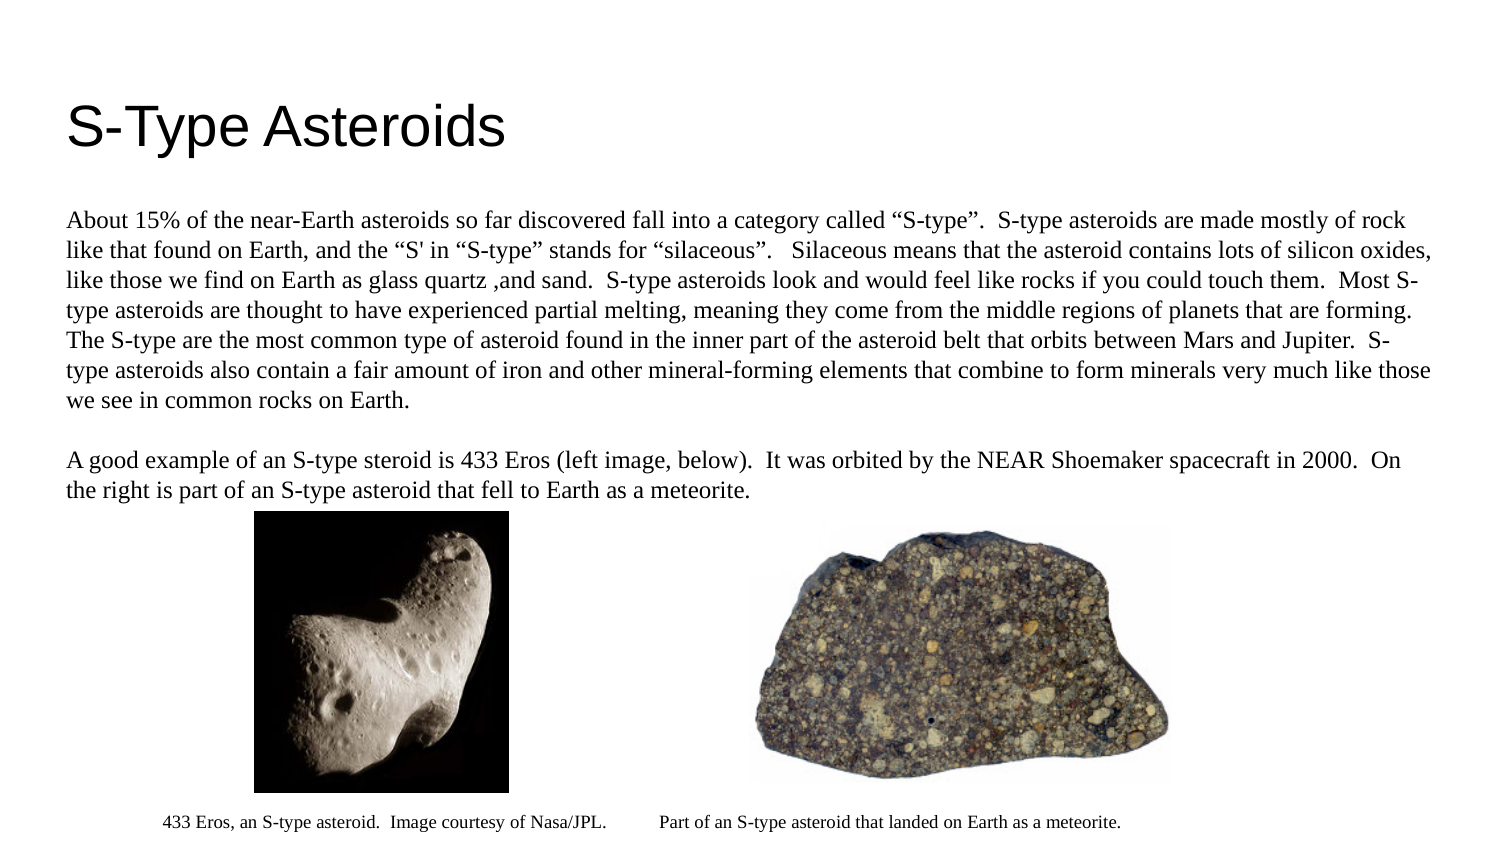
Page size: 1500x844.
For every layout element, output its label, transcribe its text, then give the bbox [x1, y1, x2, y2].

list About 15% of the near-Earth asteroids so far discovered fall into a category called “S-type”. S-type asteroids are made mostly of rock like that found on Earth, and the “S' in “S-type” stands for “silaceous”. Silaceous means that the asteroid contains lots of silicon oxides, like those we find on Earth as glass quartz ,and sand. S-type asteroids look and would feel like rocks if you could touch them. Most S-type asteroids are thought to have experienced partial melting, meaning they come from the middle regions of planets that are forming. The S-type are the most common type of asteroid found in the inner part of the asteroid belt that orbits between Mars and Jupiter. S-type asteroids also contain a fair amount of iron and other mineral-forming elements that combine to form minerals very much like those we see in common rocks on Earth. A good example of an S-type steroid is 433 Eros (left image, below). It was orbited by the NEAR Shoemaker spacecraft in 2000. On the right is part of an S-type asteroid that fell to Earth as a meteorite. [51, 189, 1449, 750]
picture [749, 519, 1171, 785]
text_box 433 Eros, an S-type asteroid. Image courtesy of Nasa/JPL. Part of an S-type asteroid that landed on Earth as a meteorite. [141, 792, 1342, 844]
title S-Type Asteroids [51, 72, 1449, 167]
picture [254, 510, 509, 793]
